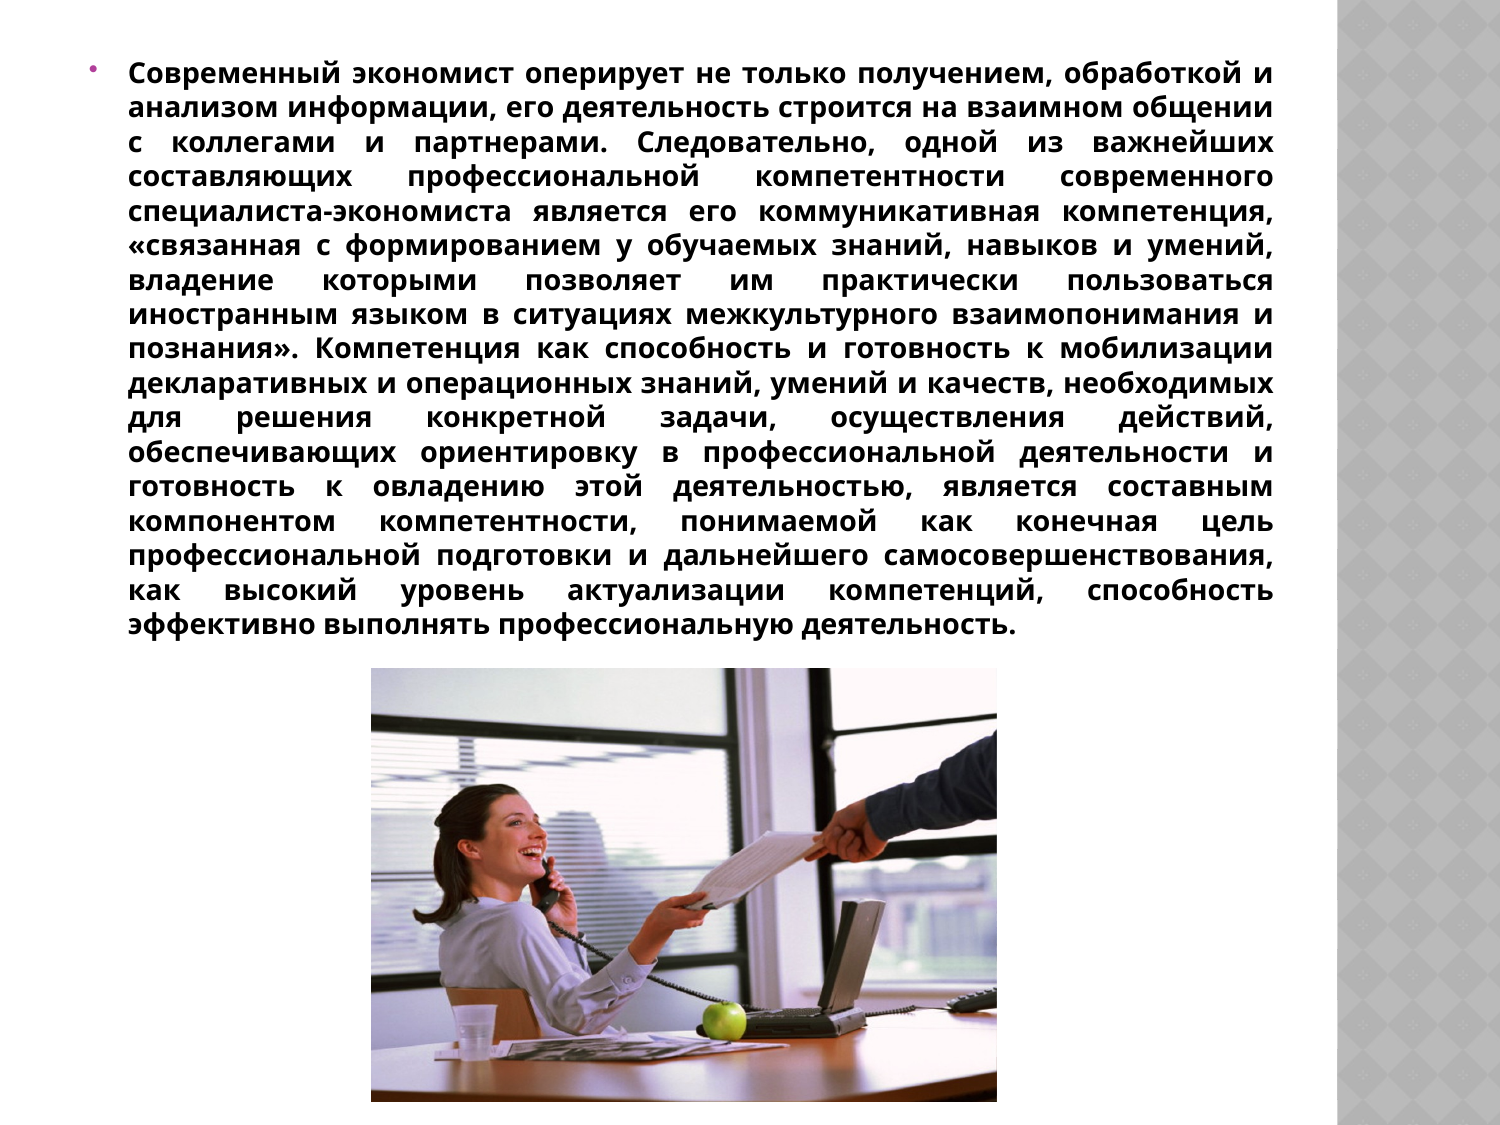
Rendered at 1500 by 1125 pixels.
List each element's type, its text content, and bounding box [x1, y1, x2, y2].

picture [371, 668, 997, 1102]
list Современный экономист оперирует не только получением, обработкой и анализом информации, его деятельность строится на взаимном общении с коллегами и партнерами. Следовательно, одной из важнейших составляющих профессиональной компетентности современного специалиста-экономиста является его коммуникативная компетенция, «связанная с формированием у обучаемых знаний, навыков и умений, владение которыми позволяет им практически пользоваться иностранным языком в ситуациях межкультурного взаимопонимания и познания». Компетенция как способность и готовность к мобилизации декларативных и операционных знаний, умений и качеств, необходимых для решения конкретной задачи, осуществления действий, обеспечивающих ориентировку в профессиональной деятельности и готовность к овладению этой деятельностью, является составным компонентом компетентности, понимаемой как конечная цель профессиональной подготовки и дальнейшего самосовершенствования, как высокий уровень актуализации компетенций, способность эффективно выполнять профессиональную деятельность. [75, 46, 1289, 681]
